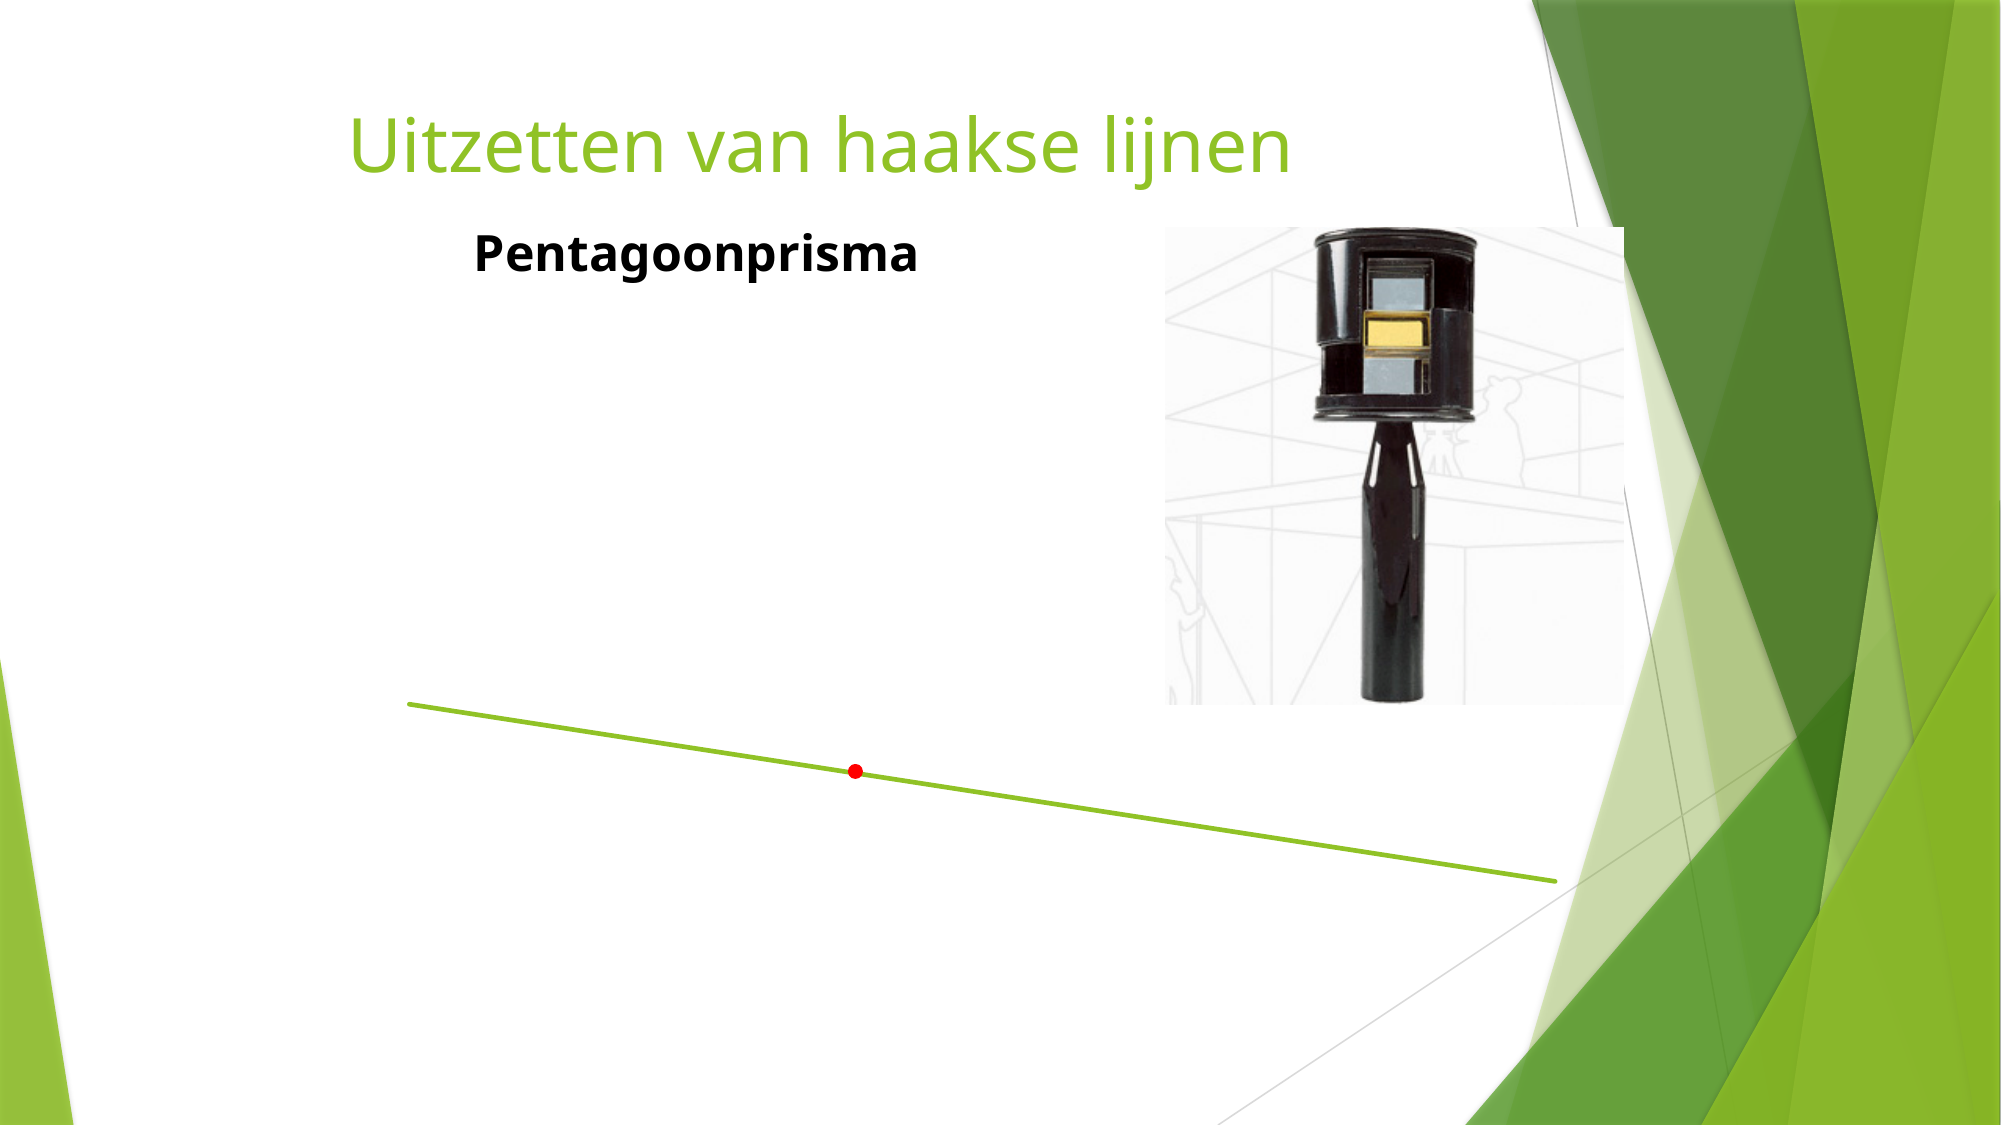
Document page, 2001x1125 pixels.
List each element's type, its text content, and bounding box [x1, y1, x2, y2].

picture [1164, 227, 1624, 705]
text_box Pentagoonprisma [459, 214, 935, 289]
text_box Uitzetten van haakse lijnen [332, 89, 1309, 195]
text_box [408, 703, 1556, 882]
